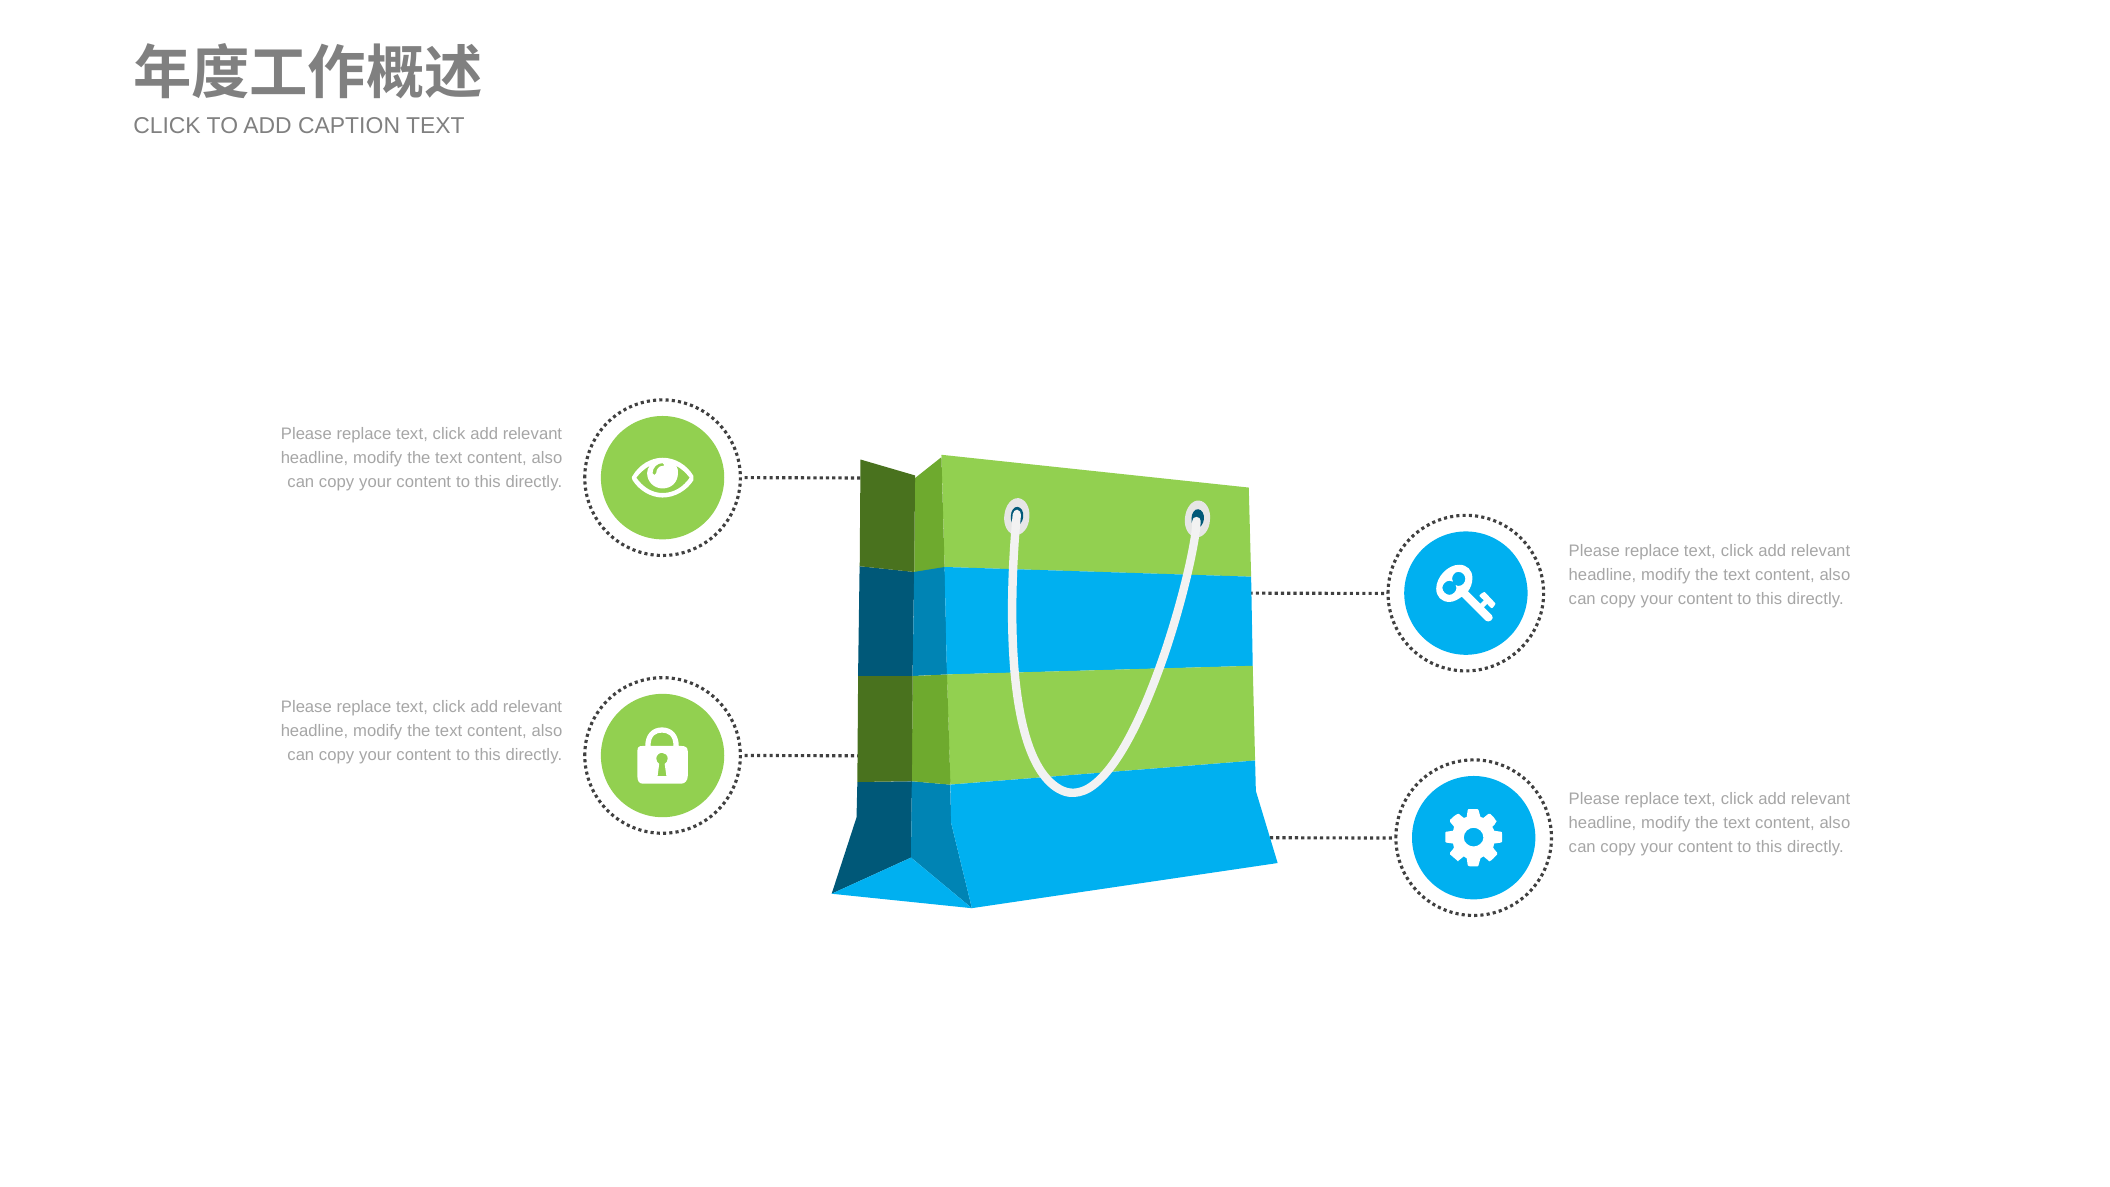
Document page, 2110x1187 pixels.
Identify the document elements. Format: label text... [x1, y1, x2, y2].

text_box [584, 399, 741, 556]
text_box Please replace text, click add relevant headline, modify the text content, also can copy your content to this directly. [1568, 784, 1860, 856]
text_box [831, 454, 1278, 909]
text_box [584, 677, 741, 834]
text_box Please replace text, click add relevant headline, modify the text content, also can copy your content to this directly. [271, 692, 563, 764]
text_box CLICK TO ADD CAPTION TEXT [133, 110, 513, 138]
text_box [1395, 759, 1552, 916]
text_box Please replace text, click add relevant headline, modify the text content, also can copy your content to this directly. [1568, 535, 1860, 608]
text_box 年度工作概述 [133, 35, 513, 106]
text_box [1387, 515, 1544, 671]
text_box Please replace text, click add relevant headline, modify the text content, also can copy your content to this directly. [271, 419, 563, 491]
